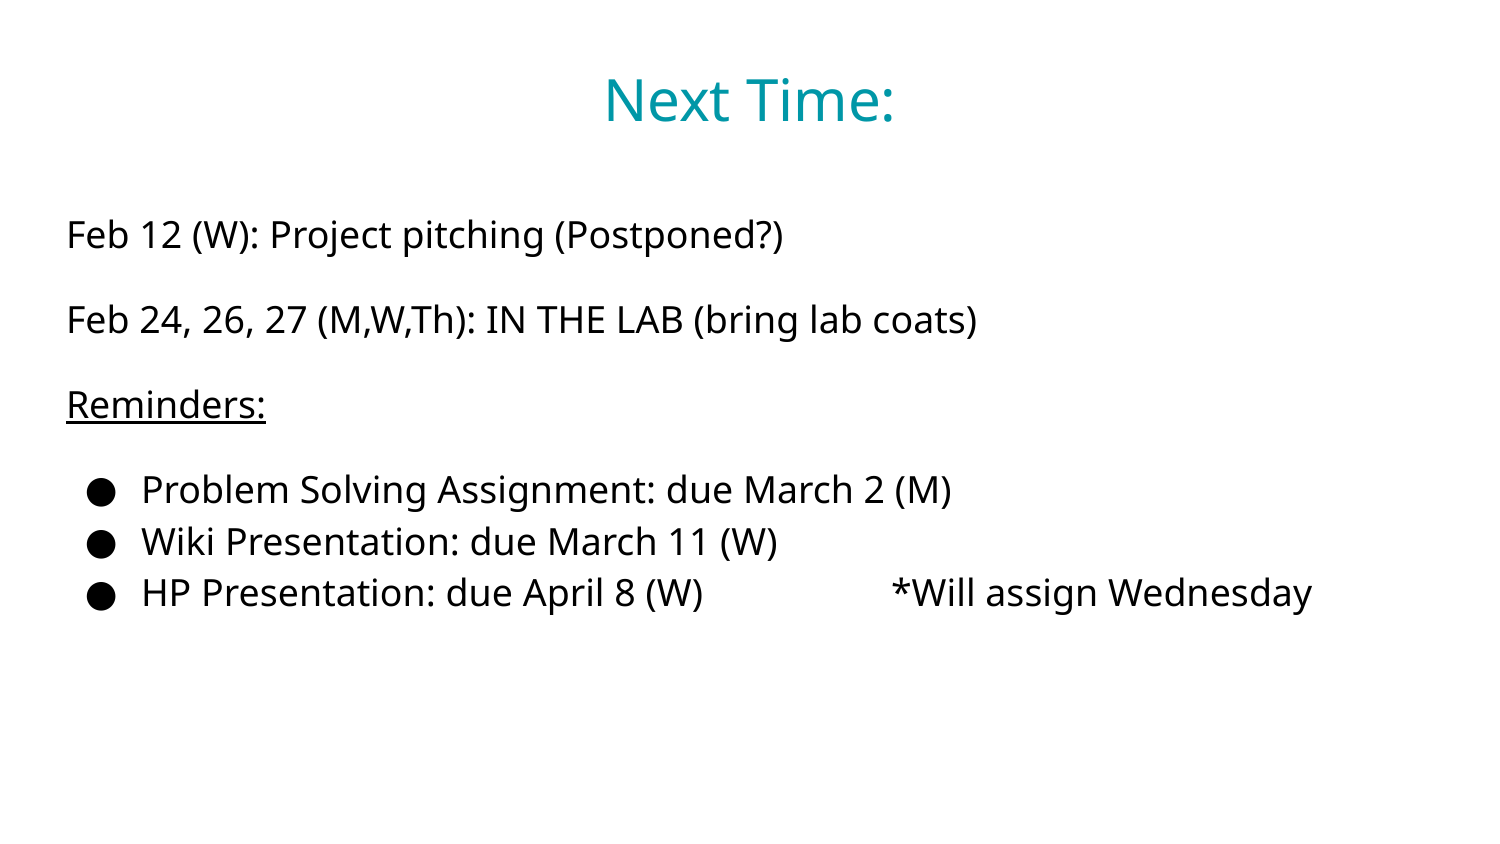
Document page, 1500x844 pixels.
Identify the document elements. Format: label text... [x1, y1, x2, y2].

title Next Time: [51, 48, 1449, 143]
list Feb 12 (W): Project pitching (Postponed?) Feb 24, 26, 27 (M,W,Th): IN THE LAB (bring lab coats) Reminders: Problem Solving Assignment: due March 2 (M) Wiki Presentation: due March 11 (W) HP Presentation: due April 8 (W) *Will assign Wednesday [51, 189, 1449, 750]
